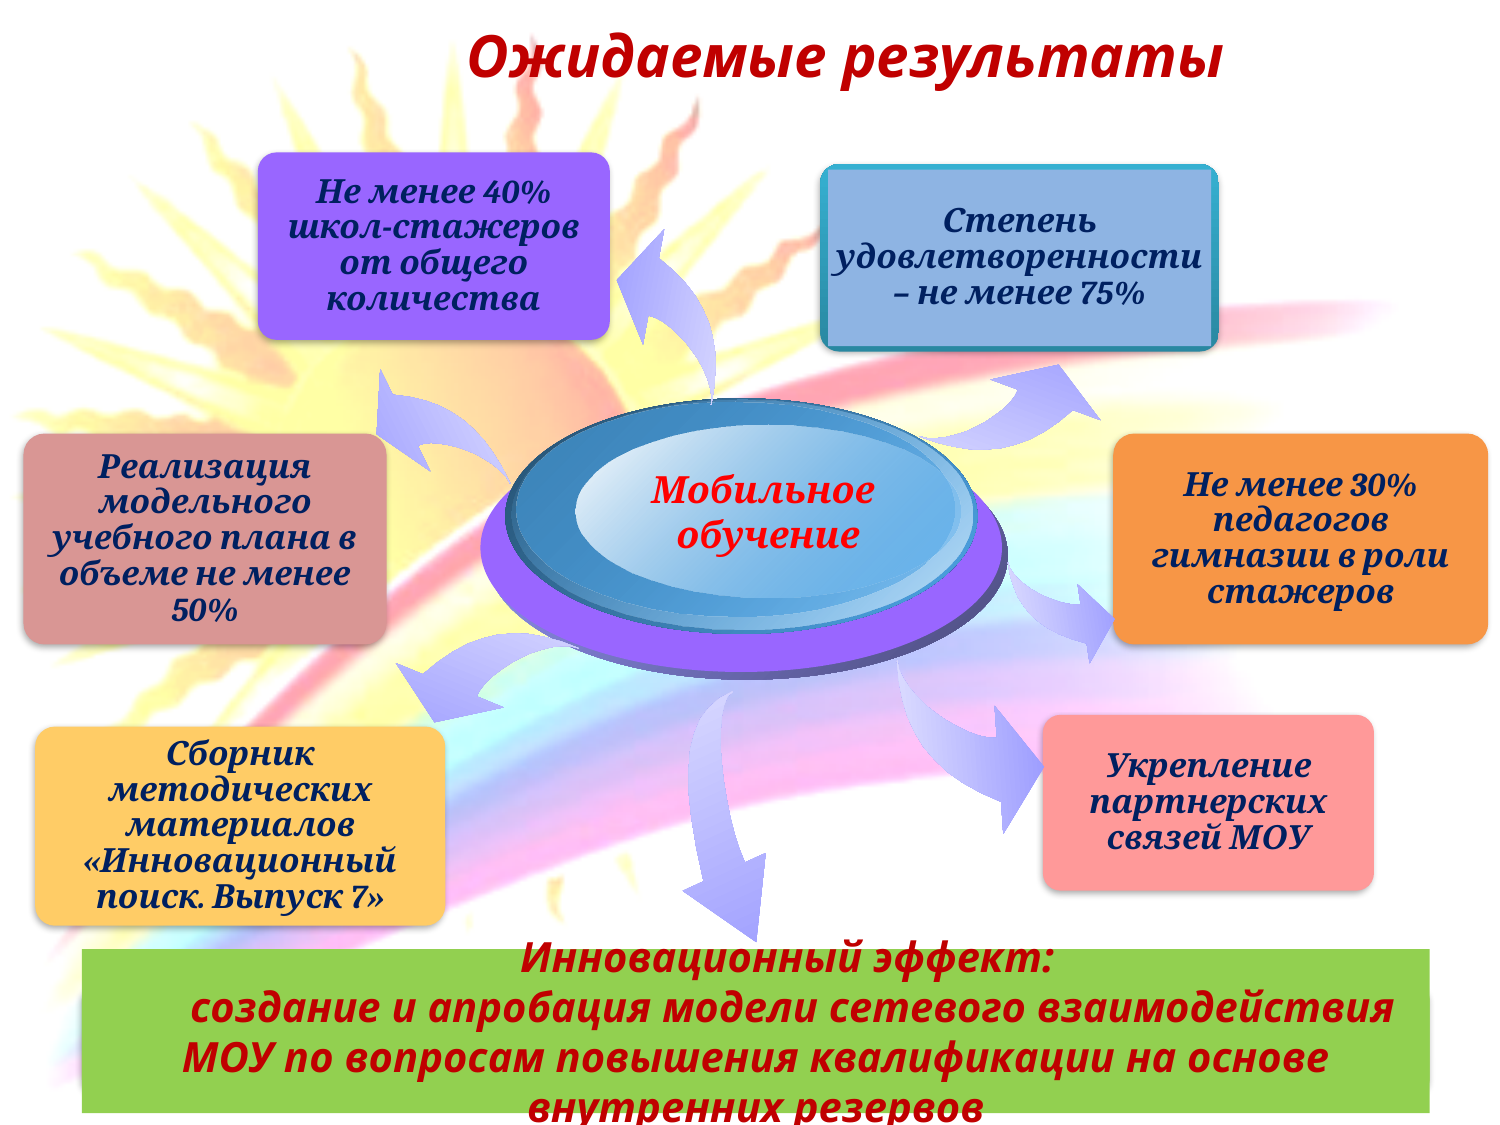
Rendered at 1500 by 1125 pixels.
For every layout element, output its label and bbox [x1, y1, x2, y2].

text_box [820, 163, 1219, 352]
text_box [81, 948, 1430, 1114]
text_box [257, 152, 611, 341]
picture [0, 11, 1500, 1125]
text_box [1112, 433, 1489, 645]
text_box [480, 398, 1008, 680]
text_box [23, 433, 387, 645]
text_box [1042, 714, 1375, 891]
text_box [34, 726, 446, 926]
